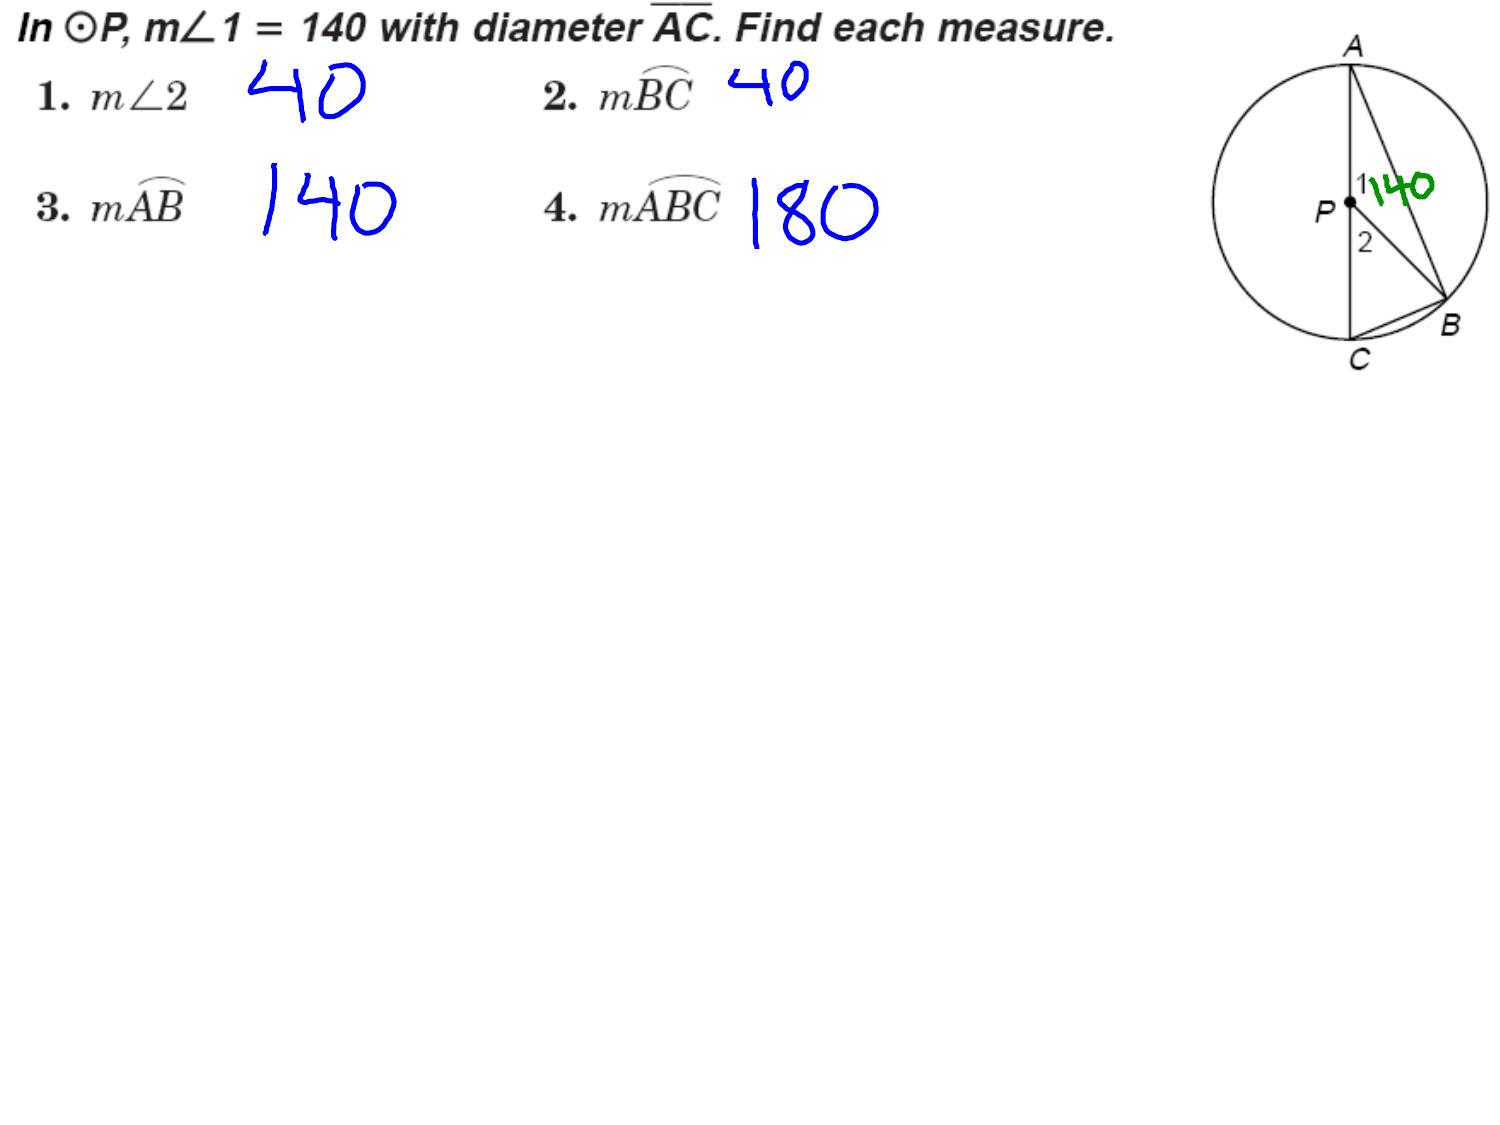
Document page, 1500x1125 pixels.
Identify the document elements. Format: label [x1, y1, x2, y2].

picture [7, 0, 1493, 373]
text_box [753, 179, 877, 250]
